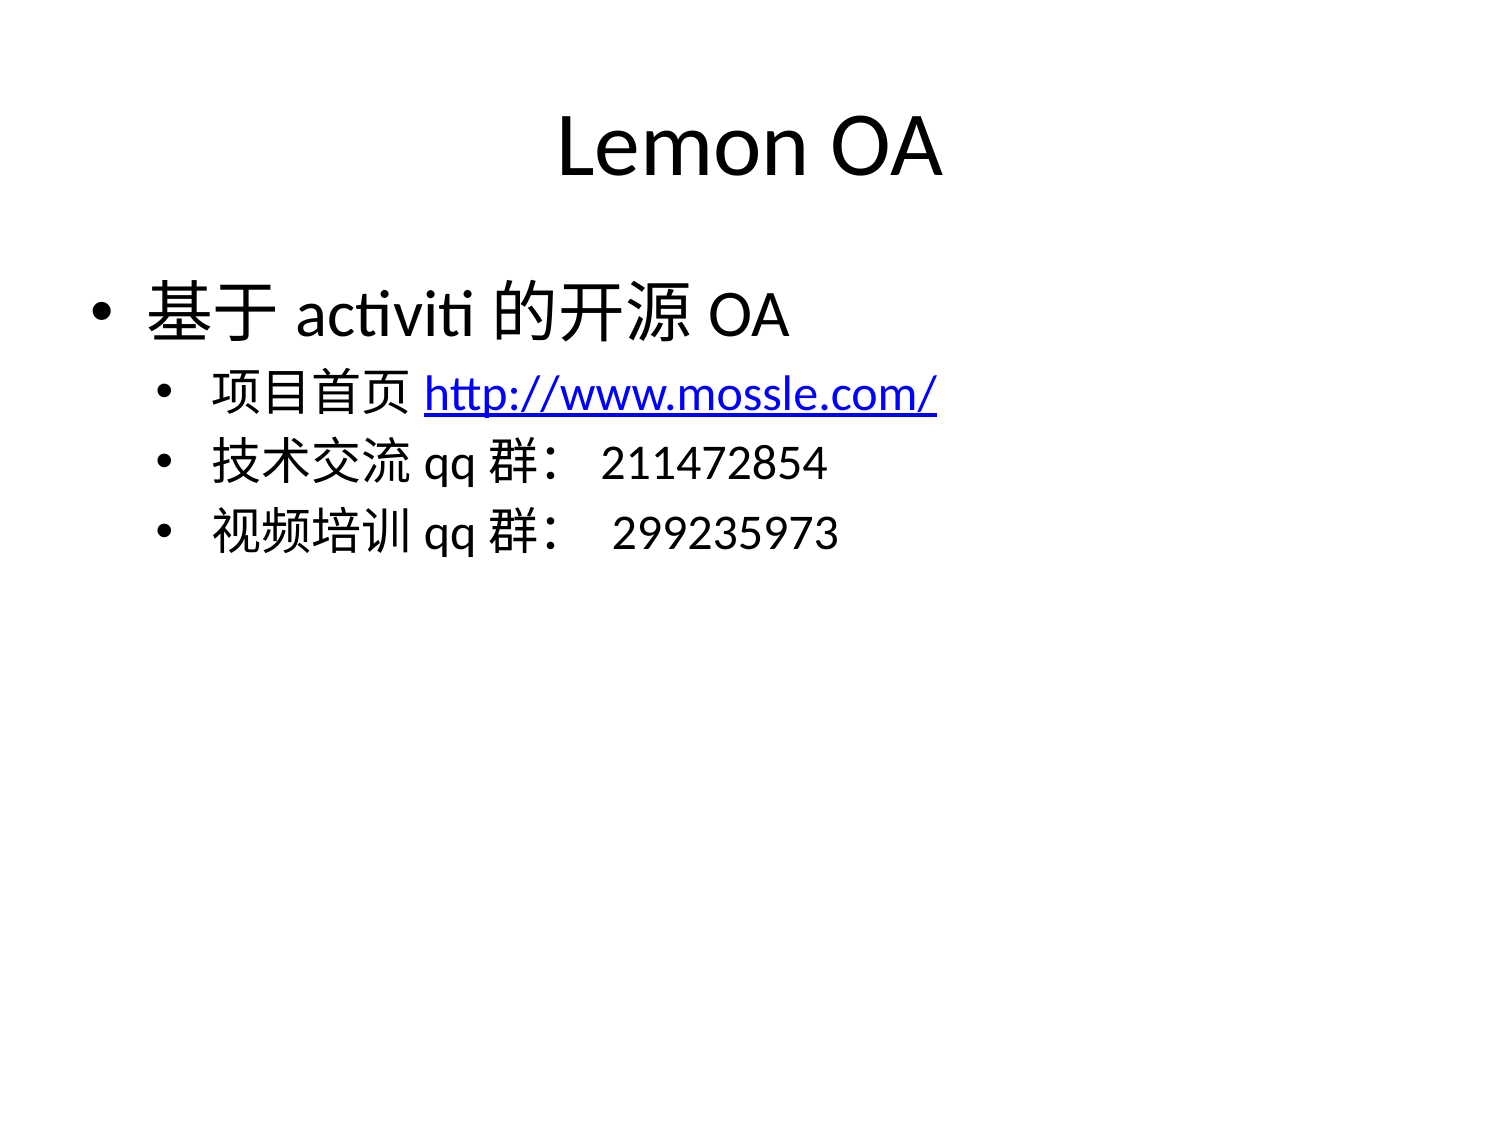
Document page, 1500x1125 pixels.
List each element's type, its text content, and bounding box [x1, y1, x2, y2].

list 基于activiti的开源OA 项目首页http://www.mossle.com/ 技术交流qq群：211472854 视频培训qq群： 299235973 [75, 262, 1425, 1005]
title Lemon OA [75, 45, 1425, 233]
